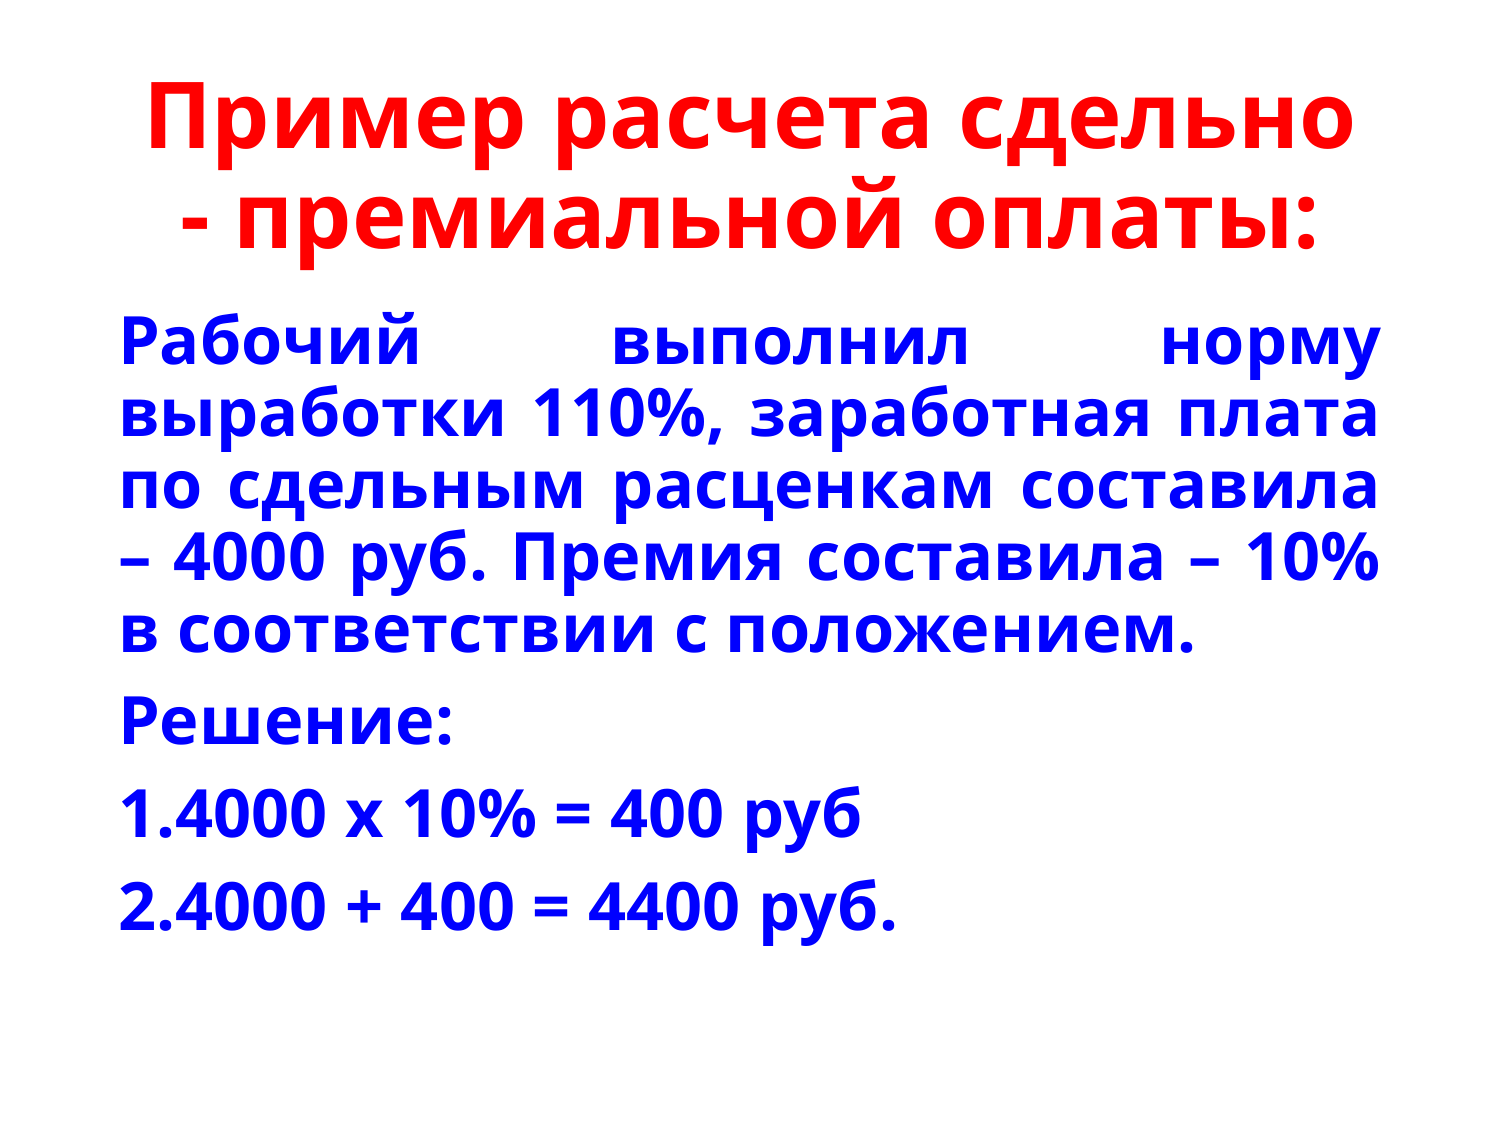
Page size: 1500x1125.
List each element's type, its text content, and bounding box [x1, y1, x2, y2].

title Пример расчета сдельно - премиальной оплаты: [103, 59, 1397, 278]
list Рабочий выполнил норму выработки 110%, заработная плата по сдельным расценкам составила – 4000 руб. Премия составила – 10% в соответствии с положением. Решение: 1.4000 х 10% = 400 руб 2.4000 + 400 = 4400 руб. [103, 299, 1397, 1014]
